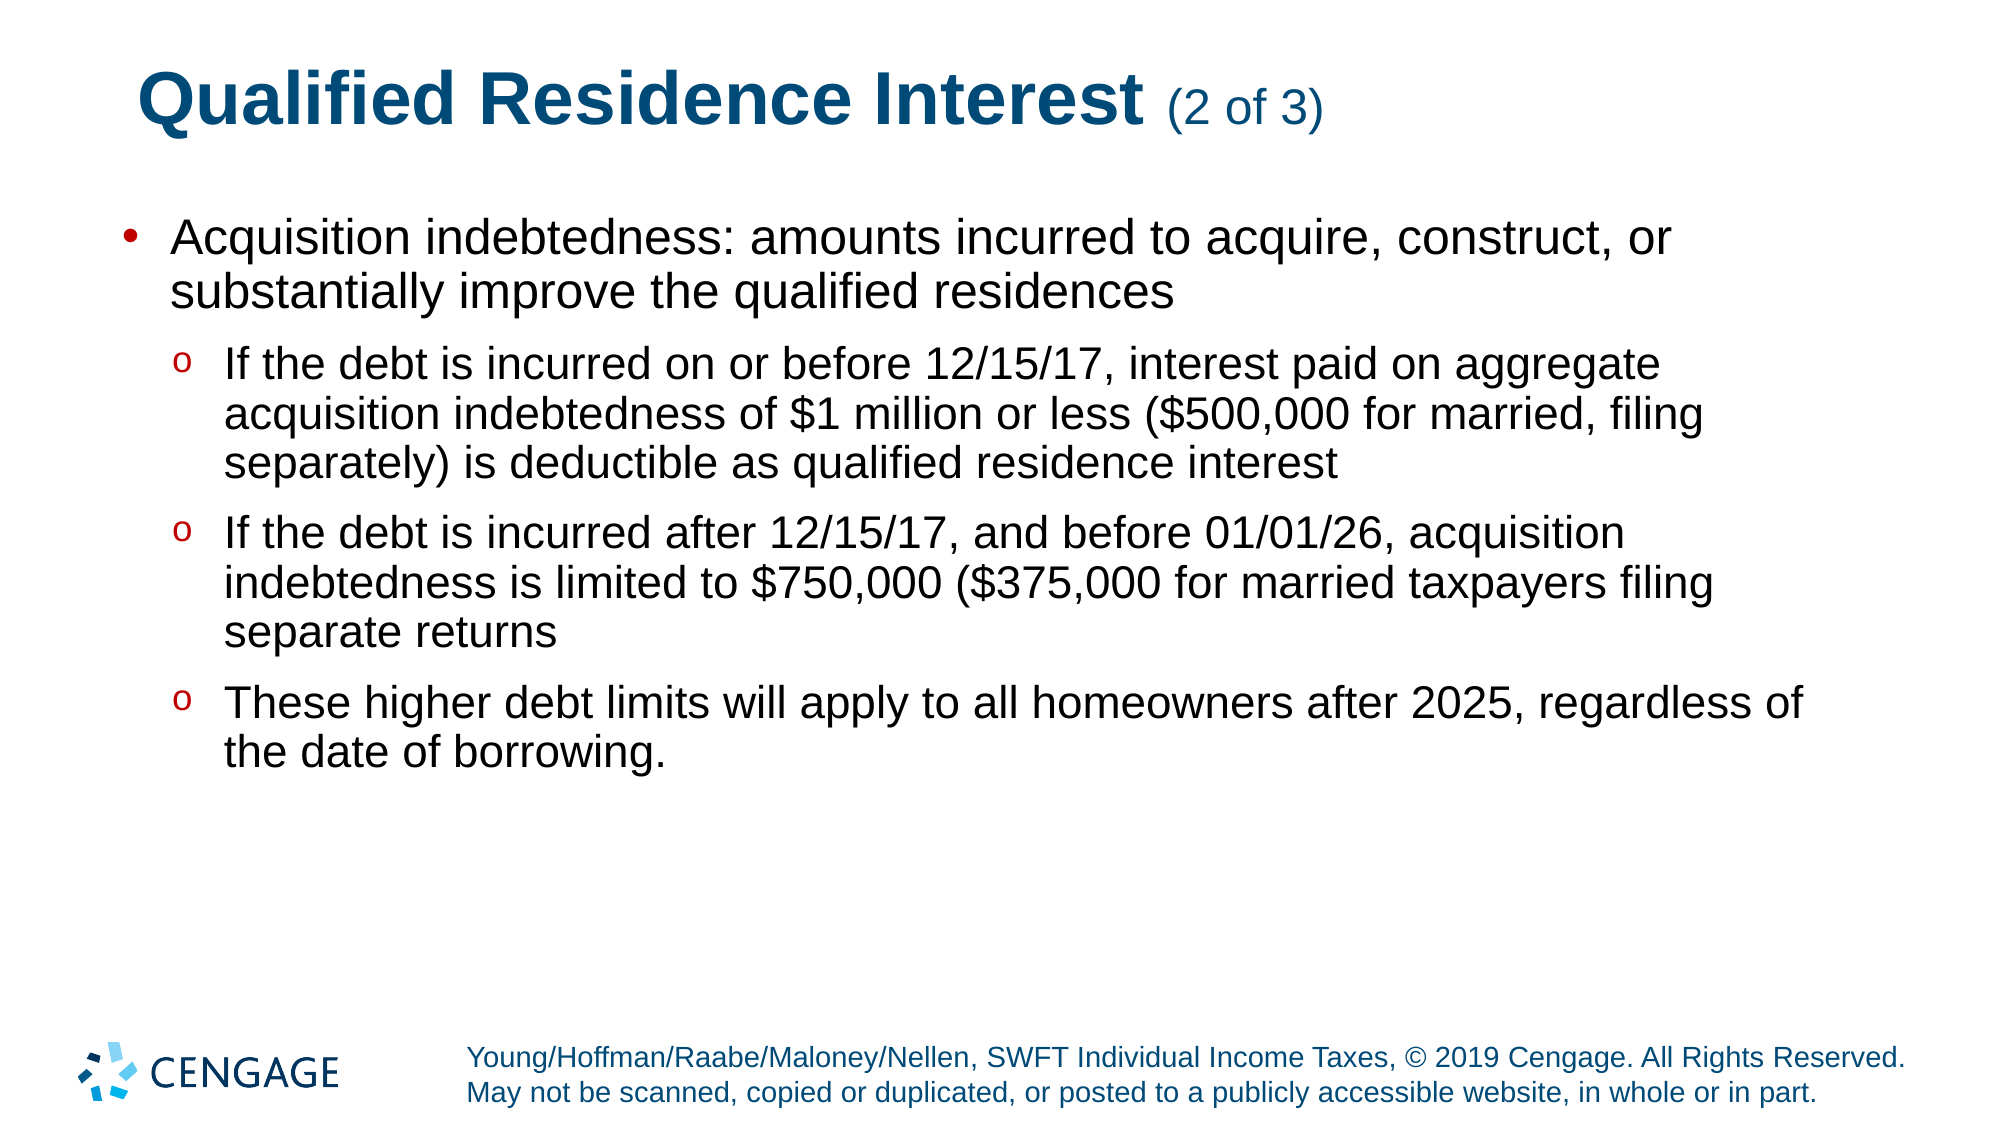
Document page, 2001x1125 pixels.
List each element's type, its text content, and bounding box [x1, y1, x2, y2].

picture [78, 1042, 338, 1101]
title Qualified Residence Interest (2 of 3) [137, 59, 1863, 171]
list Acquisition indebtedness: amounts incurred to acquire, construct, or substantially improve the qualified residences If the debt is incurred on or before 12/15/17, interest paid on aggregate acquisition indebtedness of $1 million or less ($500,000 for married, filing separately) is deductible as qualified residence interest If the debt is incurred after 12/15/17, and before 01/01/26, acquisition indebtedness is limited to $750,000 ($375,000 for married taxpayers filing separate returns These higher debt limits will apply to all homeowners after 2025, regardless of the date of borrowing. [121, 211, 1880, 800]
